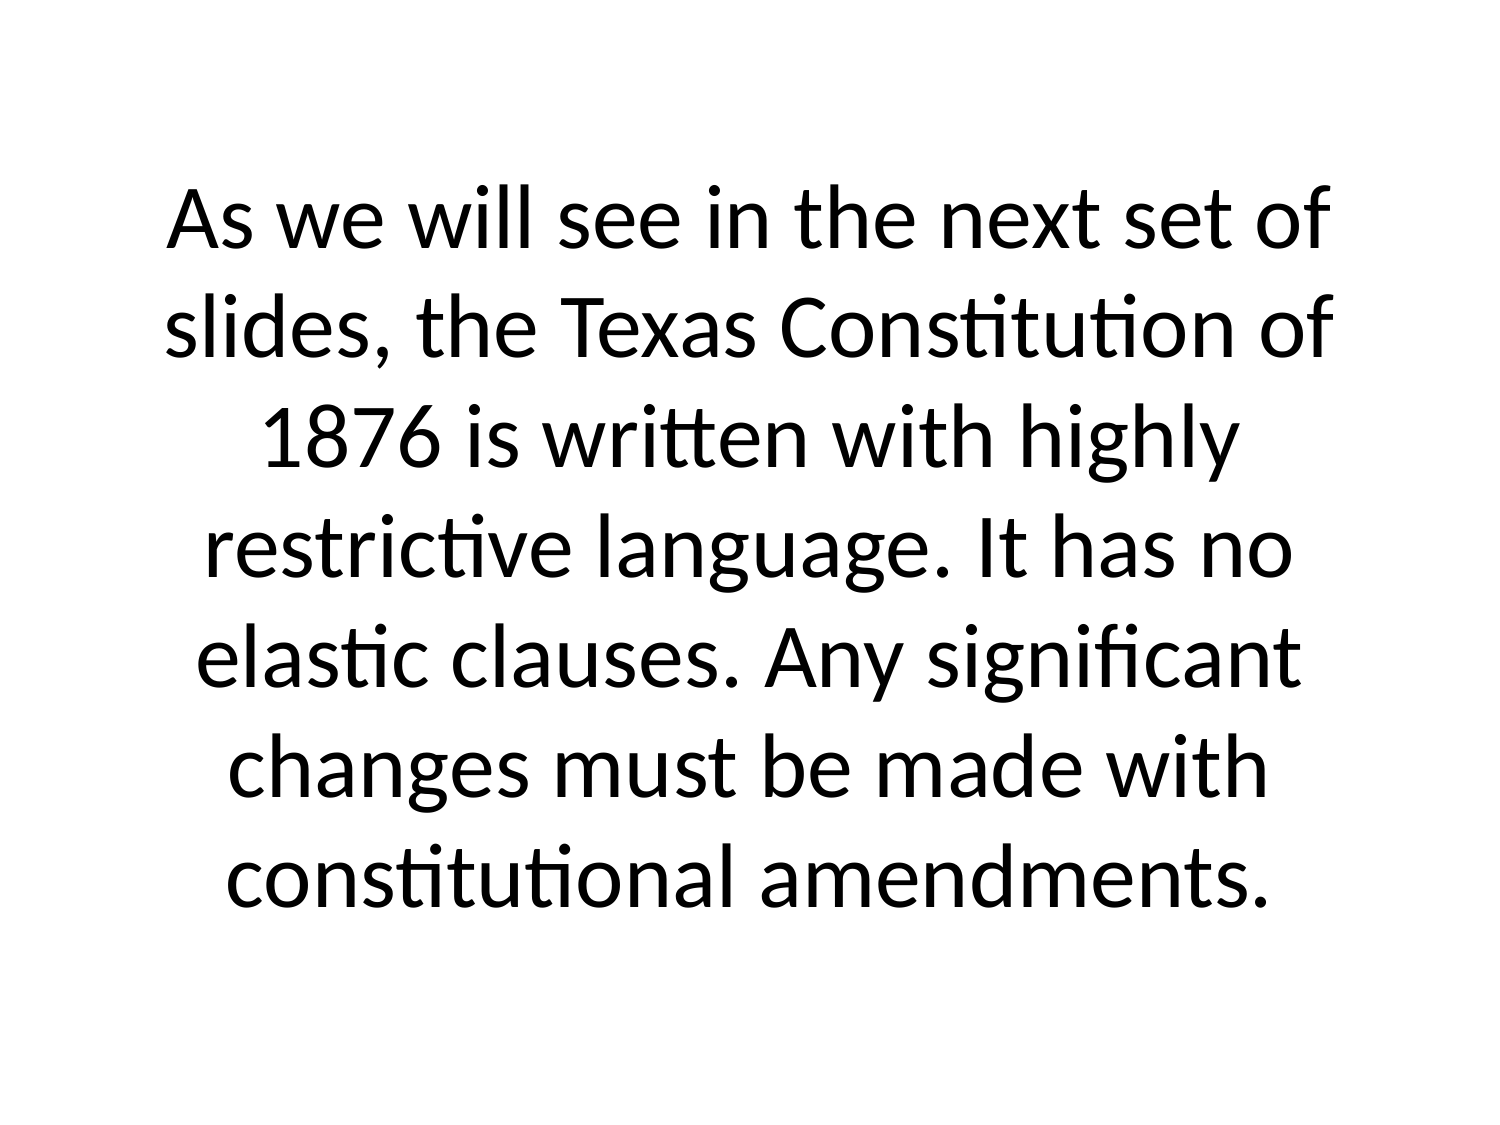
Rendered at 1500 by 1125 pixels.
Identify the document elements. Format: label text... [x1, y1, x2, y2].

title As we will see in the next set of slides, the Texas Constitution of 1876 is written with highly restrictive language. It has no elastic clauses. Any significant changes must be made with constitutional amendments. [75, 45, 1425, 1038]
